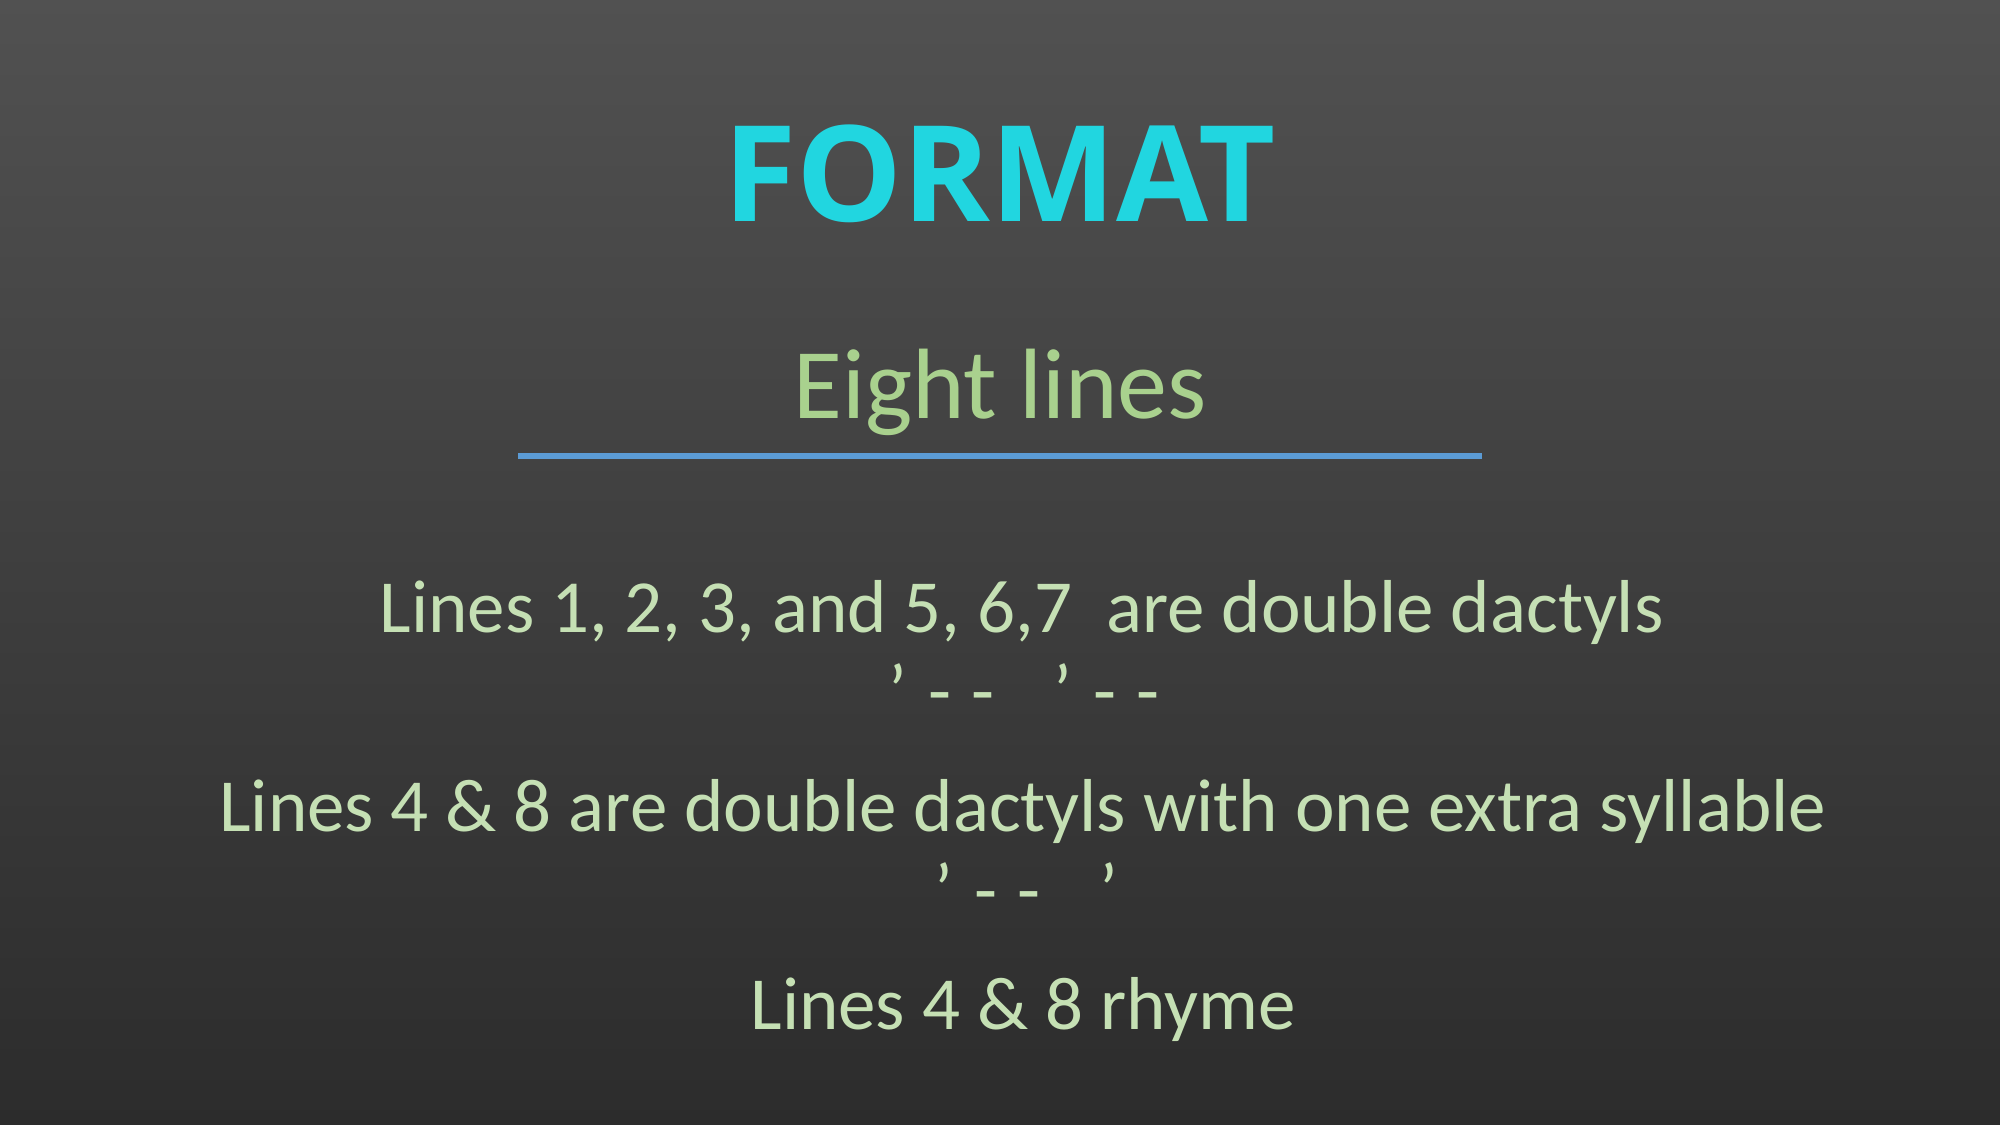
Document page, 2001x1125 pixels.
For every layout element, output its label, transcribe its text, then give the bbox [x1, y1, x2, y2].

list Eight lines [662, 324, 1339, 438]
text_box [193, 759, 1854, 931]
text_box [280, 560, 1767, 732]
text_box FORMAT [99, 81, 1900, 285]
text_box Lines 4 & 8 rhyme [190, 957, 1857, 1071]
